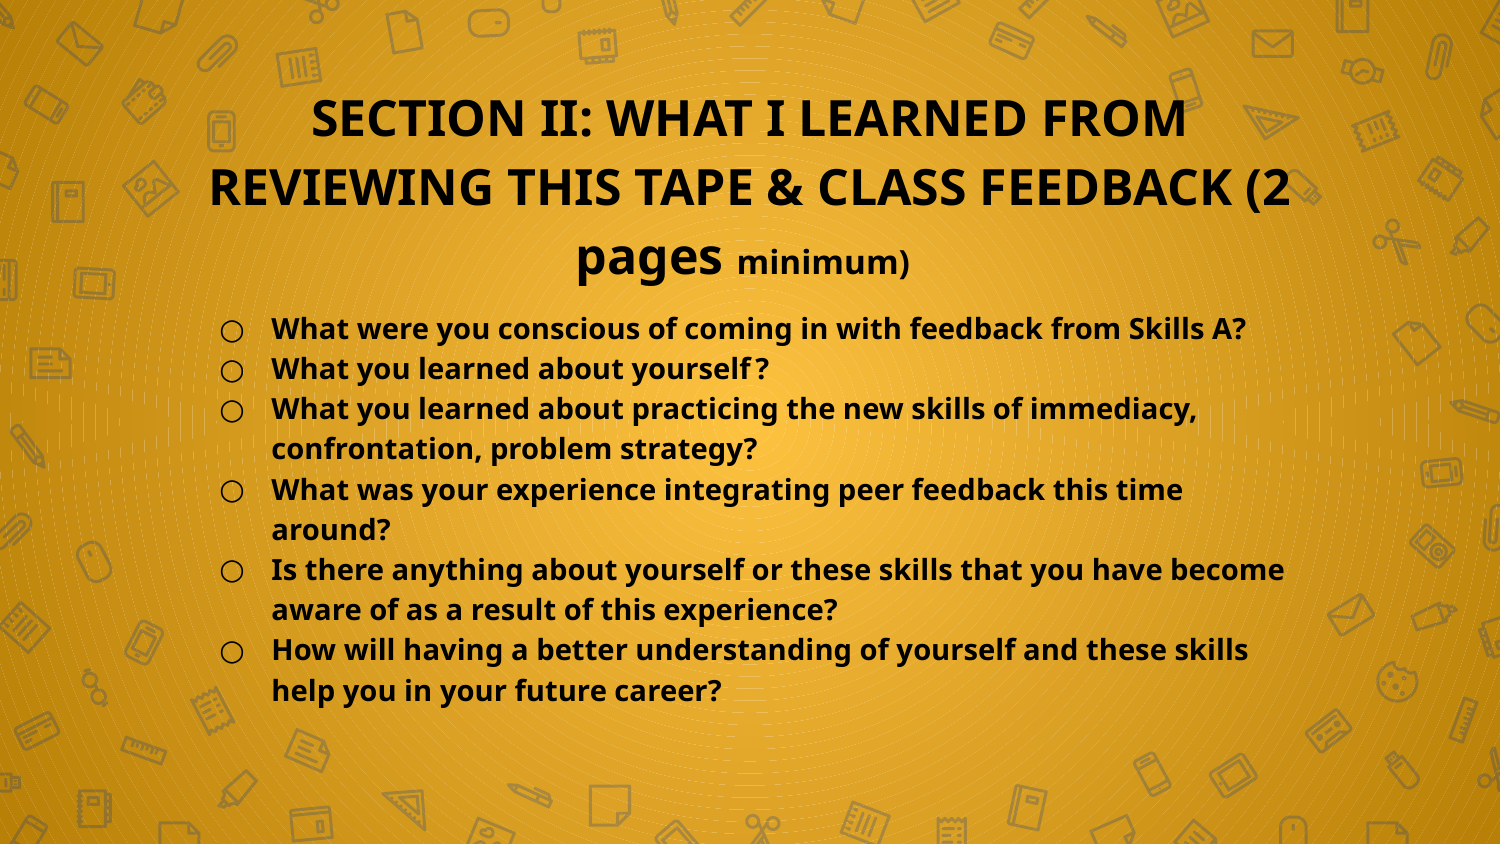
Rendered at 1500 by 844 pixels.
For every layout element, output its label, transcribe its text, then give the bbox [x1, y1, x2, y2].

text_box SECTION II: WHAT I LEARNED FROM REVIEWING THIS TAPE & CLASS FEEDBACK (2 pages minimum) What were you conscious of coming in with feedback from Skills A? What you learned about yourself ? What you learned about practicing the new skills of immediacy, confrontation, problem strategy? What was your experience integrating peer feedback this time around? Is there anything about yourself or these skills that you have become aware of as a result of this experience? How will having a better understanding of yourself and these skills help you in your future career? [181, 62, 1319, 722]
